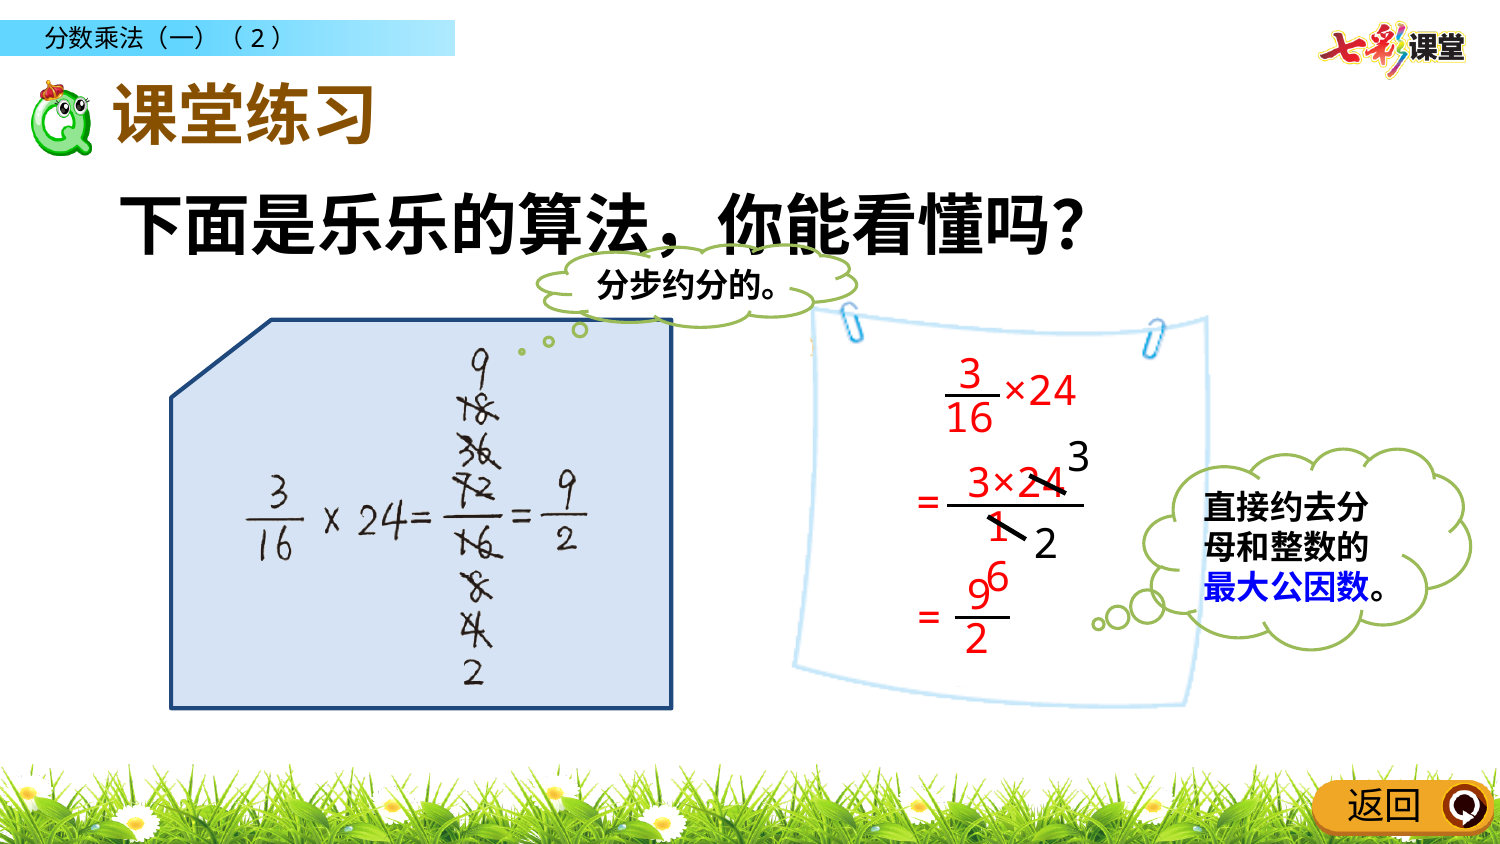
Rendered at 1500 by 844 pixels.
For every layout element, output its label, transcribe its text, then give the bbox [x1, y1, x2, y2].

picture [31, 80, 92, 156]
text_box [776, 285, 1215, 713]
text_box 分步约分的。 [535, 242, 859, 330]
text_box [900, 448, 1085, 559]
text_box 下面是乐乐的算法，你能看懂吗？ [102, 155, 1201, 271]
picture [0, 764, 1500, 844]
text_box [987, 516, 1026, 540]
text_box 分步约分的。 [571, 321, 589, 332]
picture [1316, 20, 1468, 80]
text_box 直接约去分母和整数的最大公因数。 [1219, 446, 1473, 652]
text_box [901, 560, 1010, 671]
text_box 课堂练习 [100, 67, 404, 159]
picture [236, 333, 606, 695]
text_box [169, 317, 674, 711]
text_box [1029, 475, 1067, 494]
